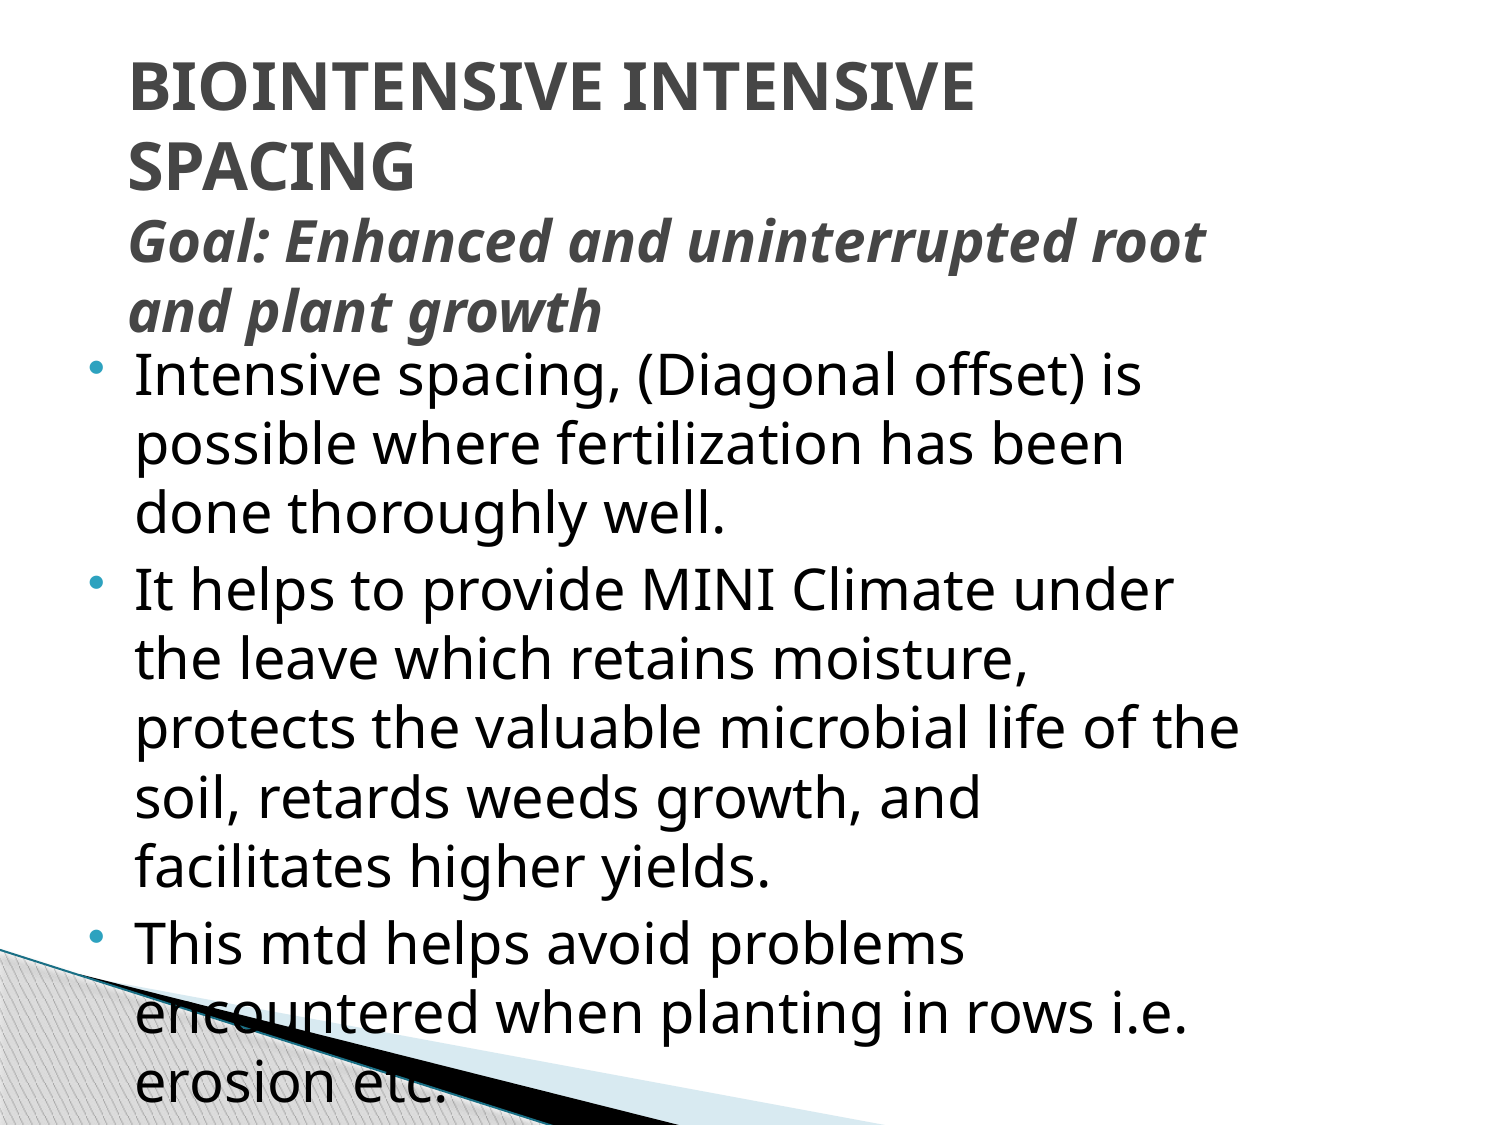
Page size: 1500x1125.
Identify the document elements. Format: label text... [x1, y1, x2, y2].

list Intensive spacing, (Diagonal offset) is possible where fertilization has been done thoroughly well. It helps to provide MINI Climate under the leave which retains moisture, protects the valuable microbial life of the soil, retards weeds growth, and facilitates higher yields. This mtd helps avoid problems encountered when planting in rows i.e. erosion etc. [75, 329, 1263, 1125]
title BIOINTENSIVE INTENSIVE SPACING Goal: Enhanced and uninterrupted root and plant growth [112, 99, 1300, 288]
